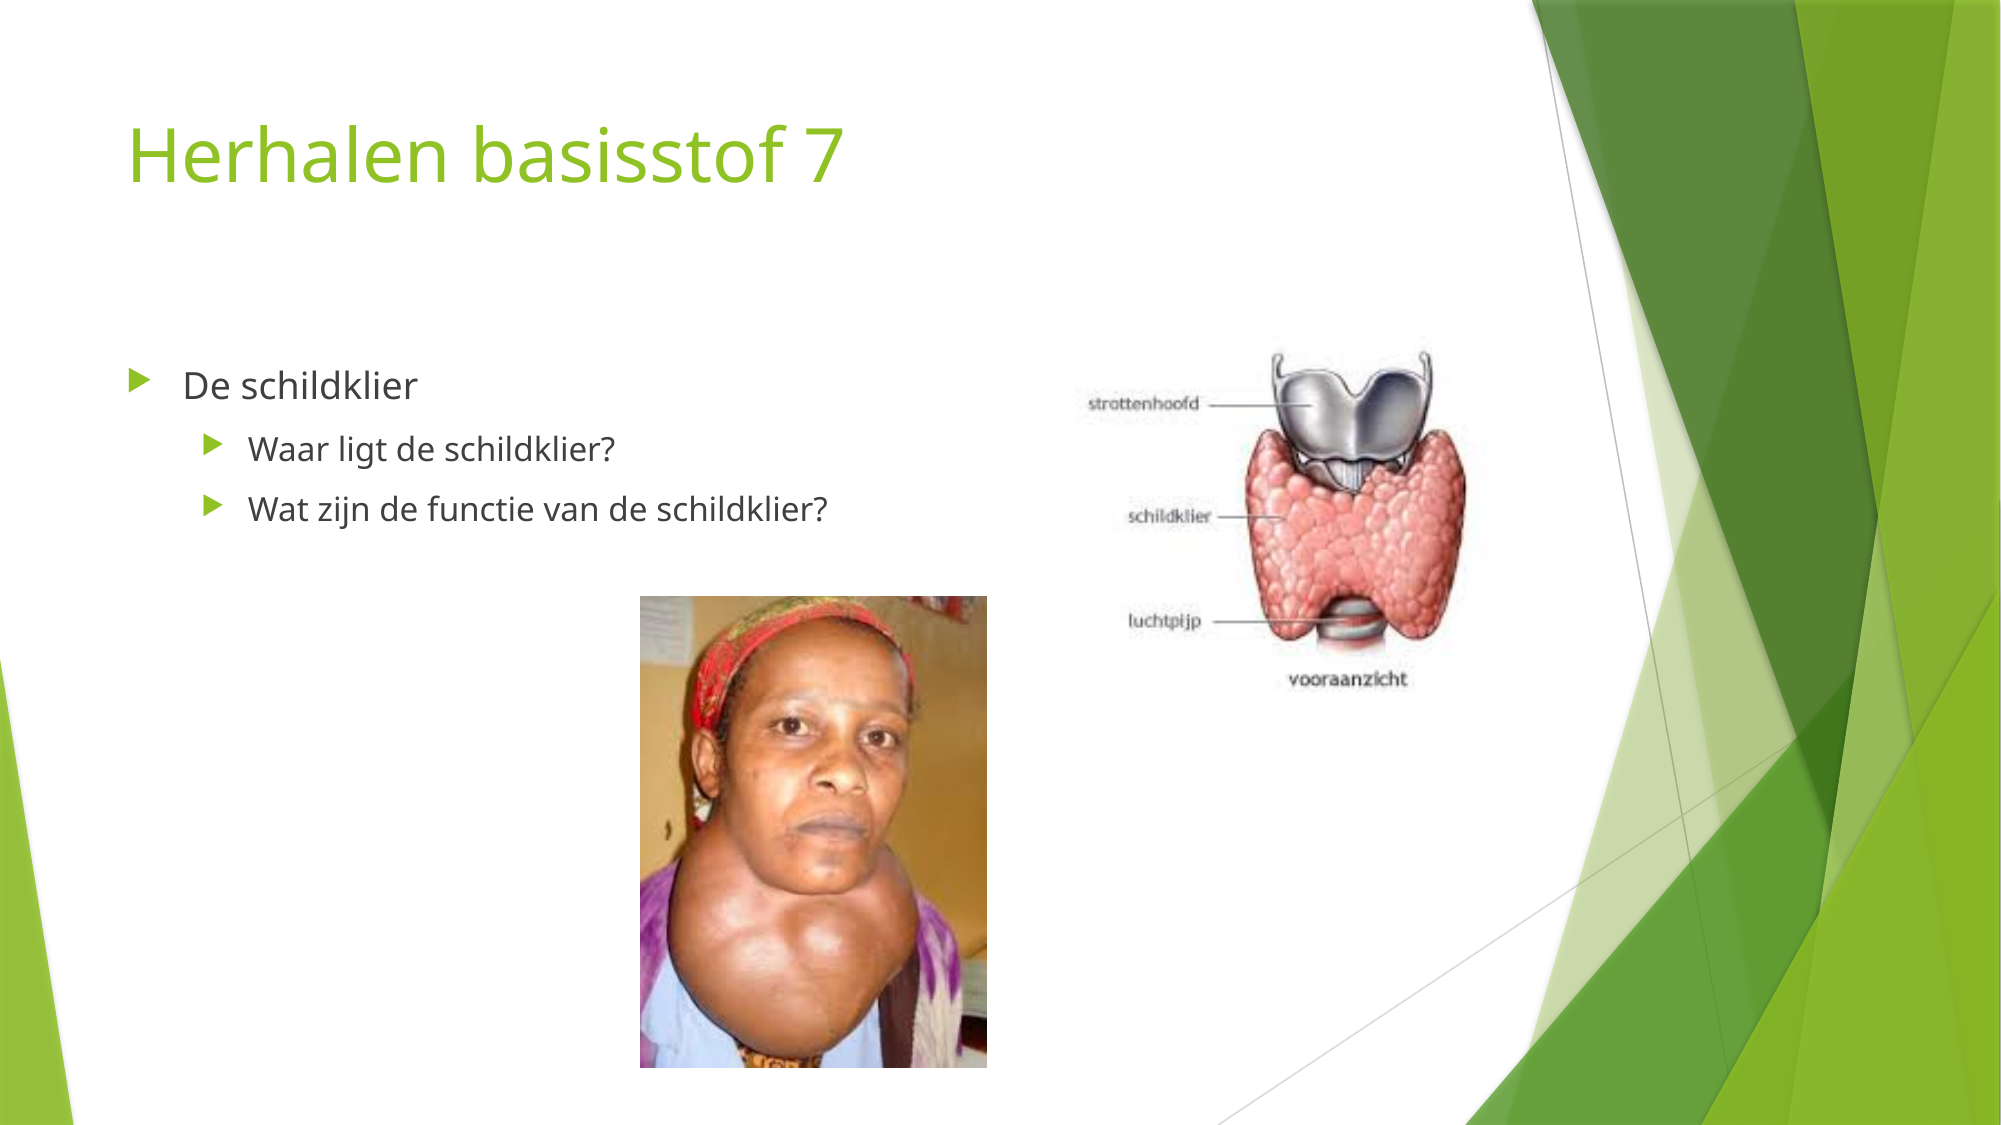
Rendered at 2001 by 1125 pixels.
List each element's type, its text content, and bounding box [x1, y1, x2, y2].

picture [1023, 265, 1522, 764]
title Herhalen basisstof 7 [111, 99, 1522, 317]
picture [640, 595, 988, 1069]
list De schildklier Waar ligt de schildklier? Wat zijn de functie van de schildklier? [111, 354, 1522, 992]
